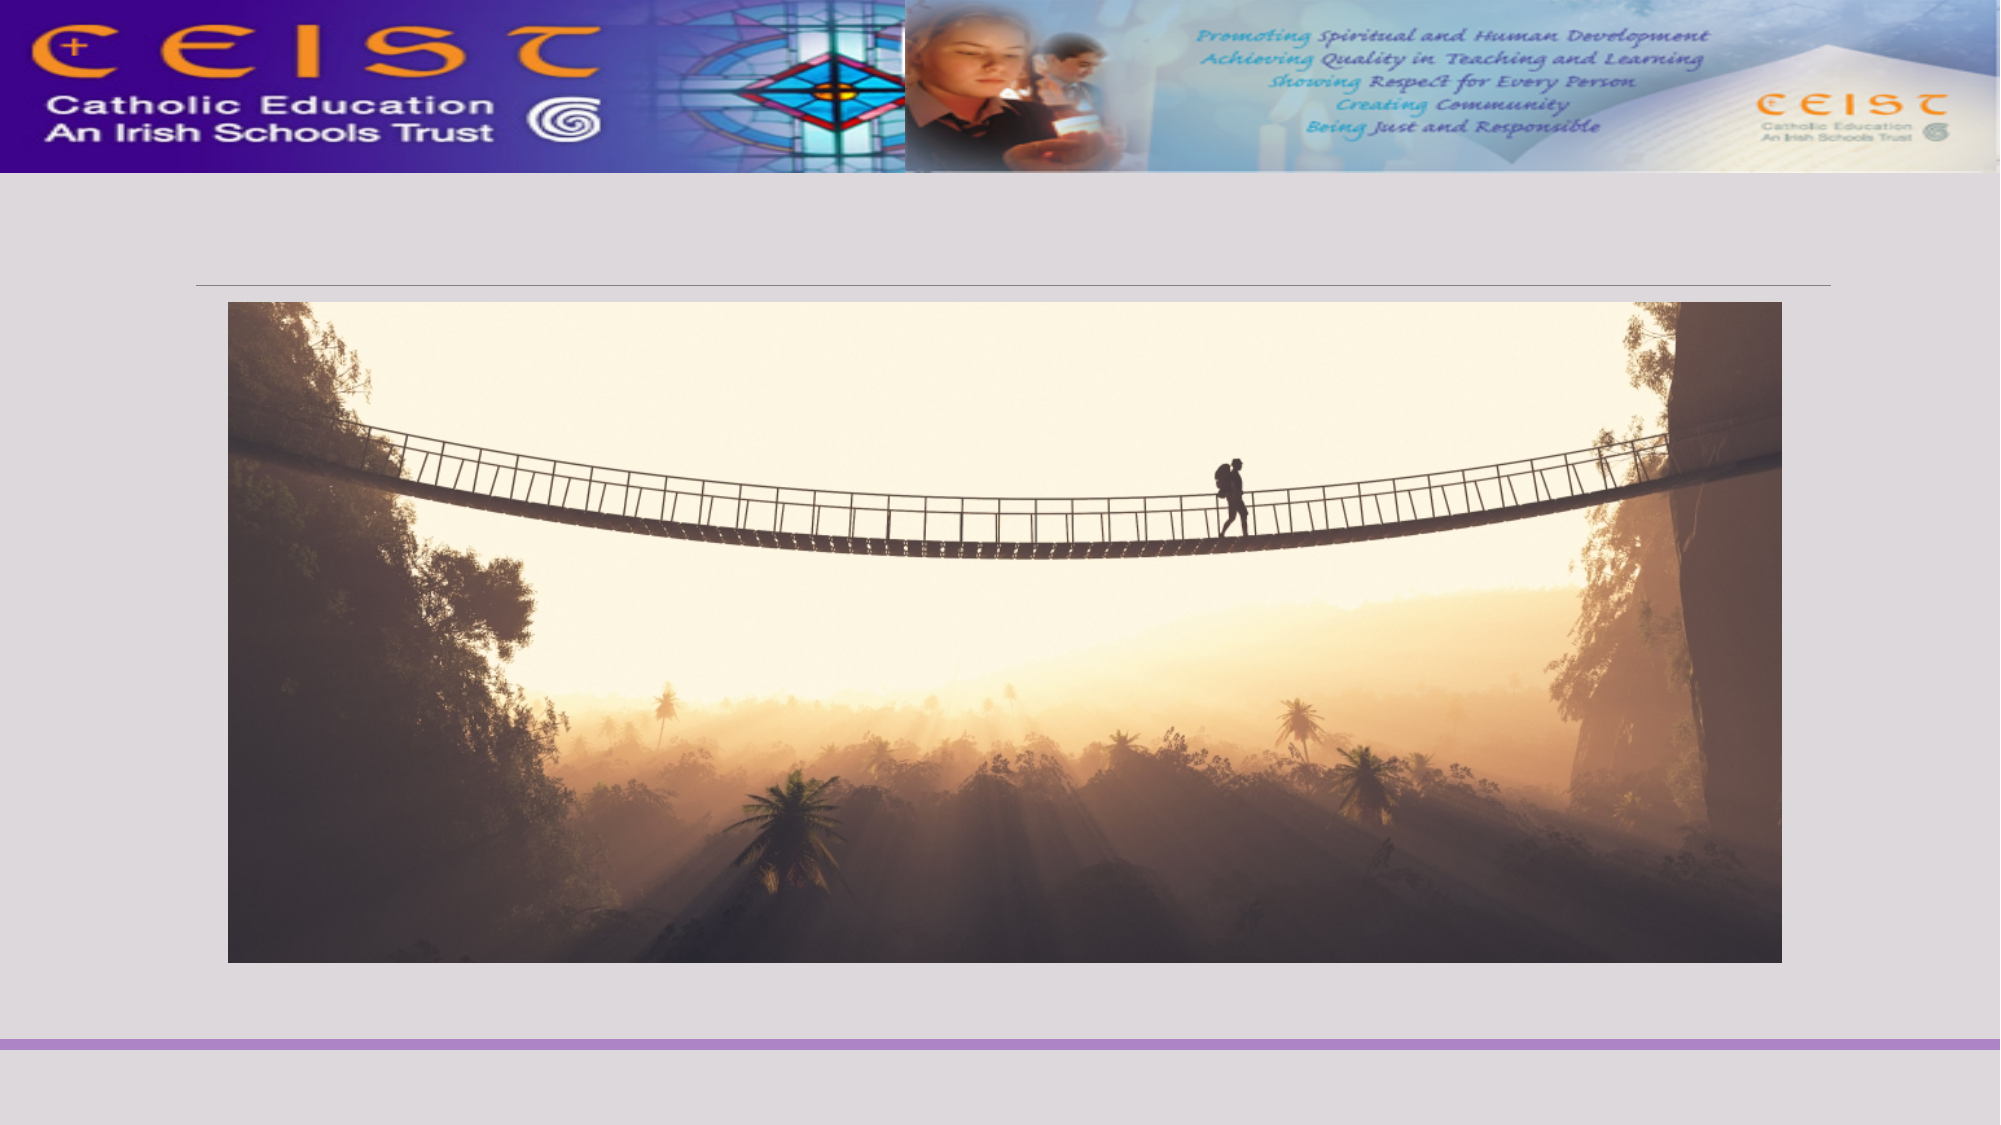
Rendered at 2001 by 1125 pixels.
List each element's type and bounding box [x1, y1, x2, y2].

picture [0, 0, 2000, 173]
list [228, 302, 1782, 964]
